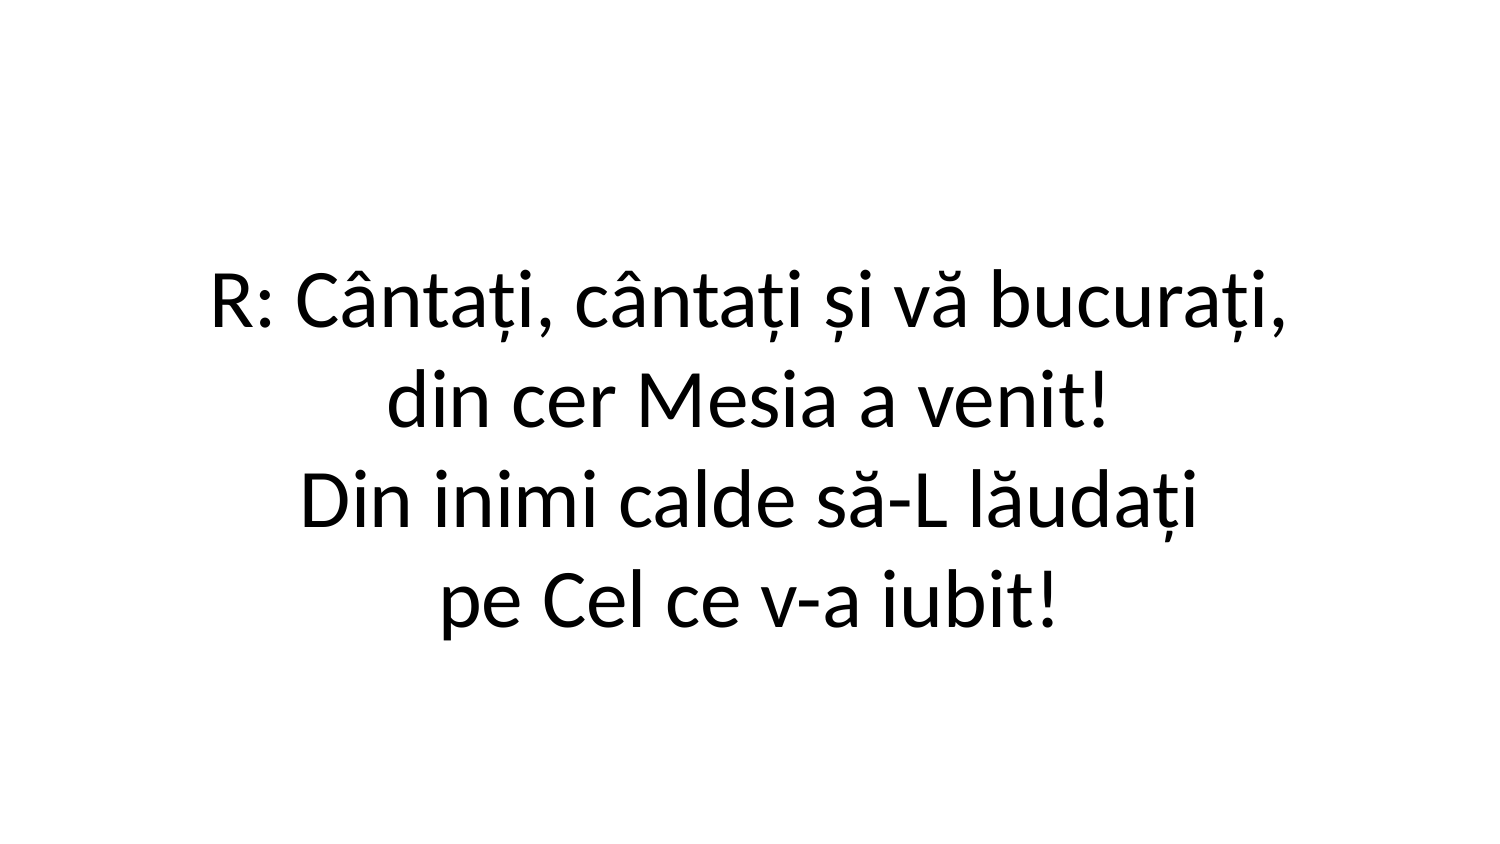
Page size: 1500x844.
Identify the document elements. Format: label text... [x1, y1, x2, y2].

text_box R: Cântați, cântați și vă bucurați, din cer Mesia a venit! Din inimi calde să-L lăudați pe Cel ce v-a iubit! [194, 192, 1306, 652]
